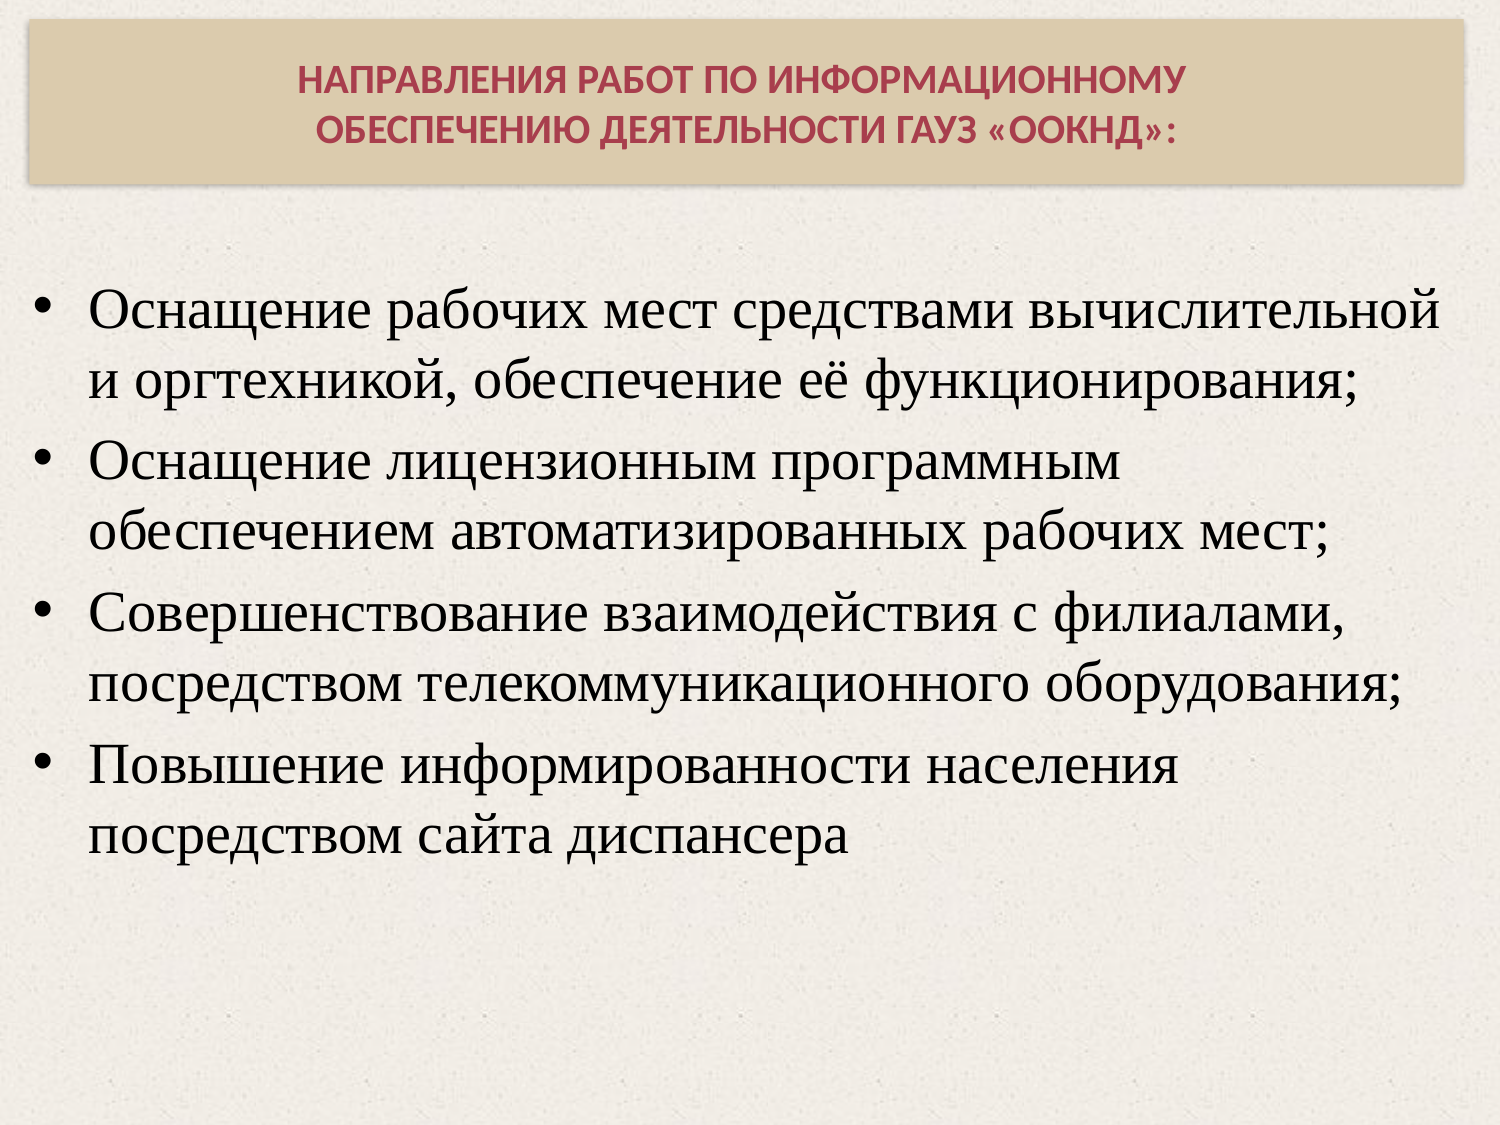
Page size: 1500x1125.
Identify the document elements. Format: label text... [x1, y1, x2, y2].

text_box Направления работ по информационному обеспечению деятельности ГАУЗ «ООКНД»: [29, 19, 1464, 185]
list Оснащение рабочих мест средствами вычислительной и оргтехникой, обеспечение её функционирования; Оснащение лицензионным программным обеспечением автоматизированных рабочих мест; Совершенствование взаимодействия с филиалами, посредством телекоммуникационного оборудования; Повышение информированности населения посредством сайта диспансера [17, 262, 1483, 1083]
